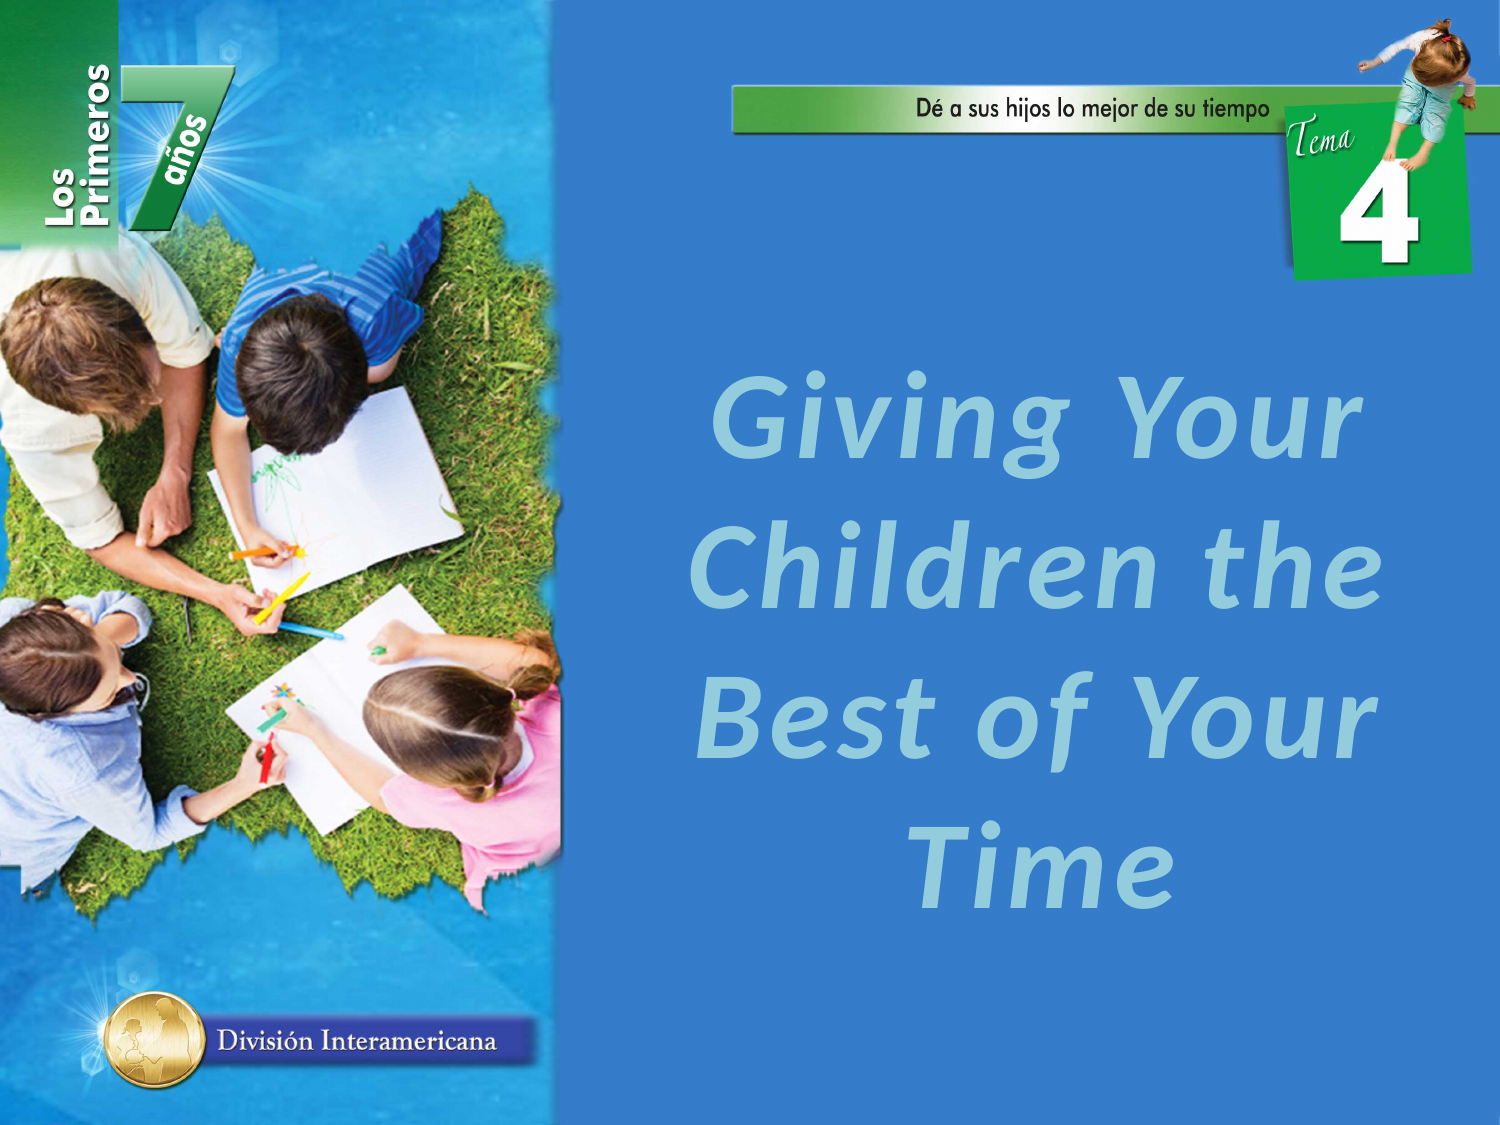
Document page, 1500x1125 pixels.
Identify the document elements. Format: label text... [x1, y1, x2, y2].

text_box Giving Your Children the Best of Your Time [608, 326, 1471, 941]
picture [0, 0, 1500, 1125]
